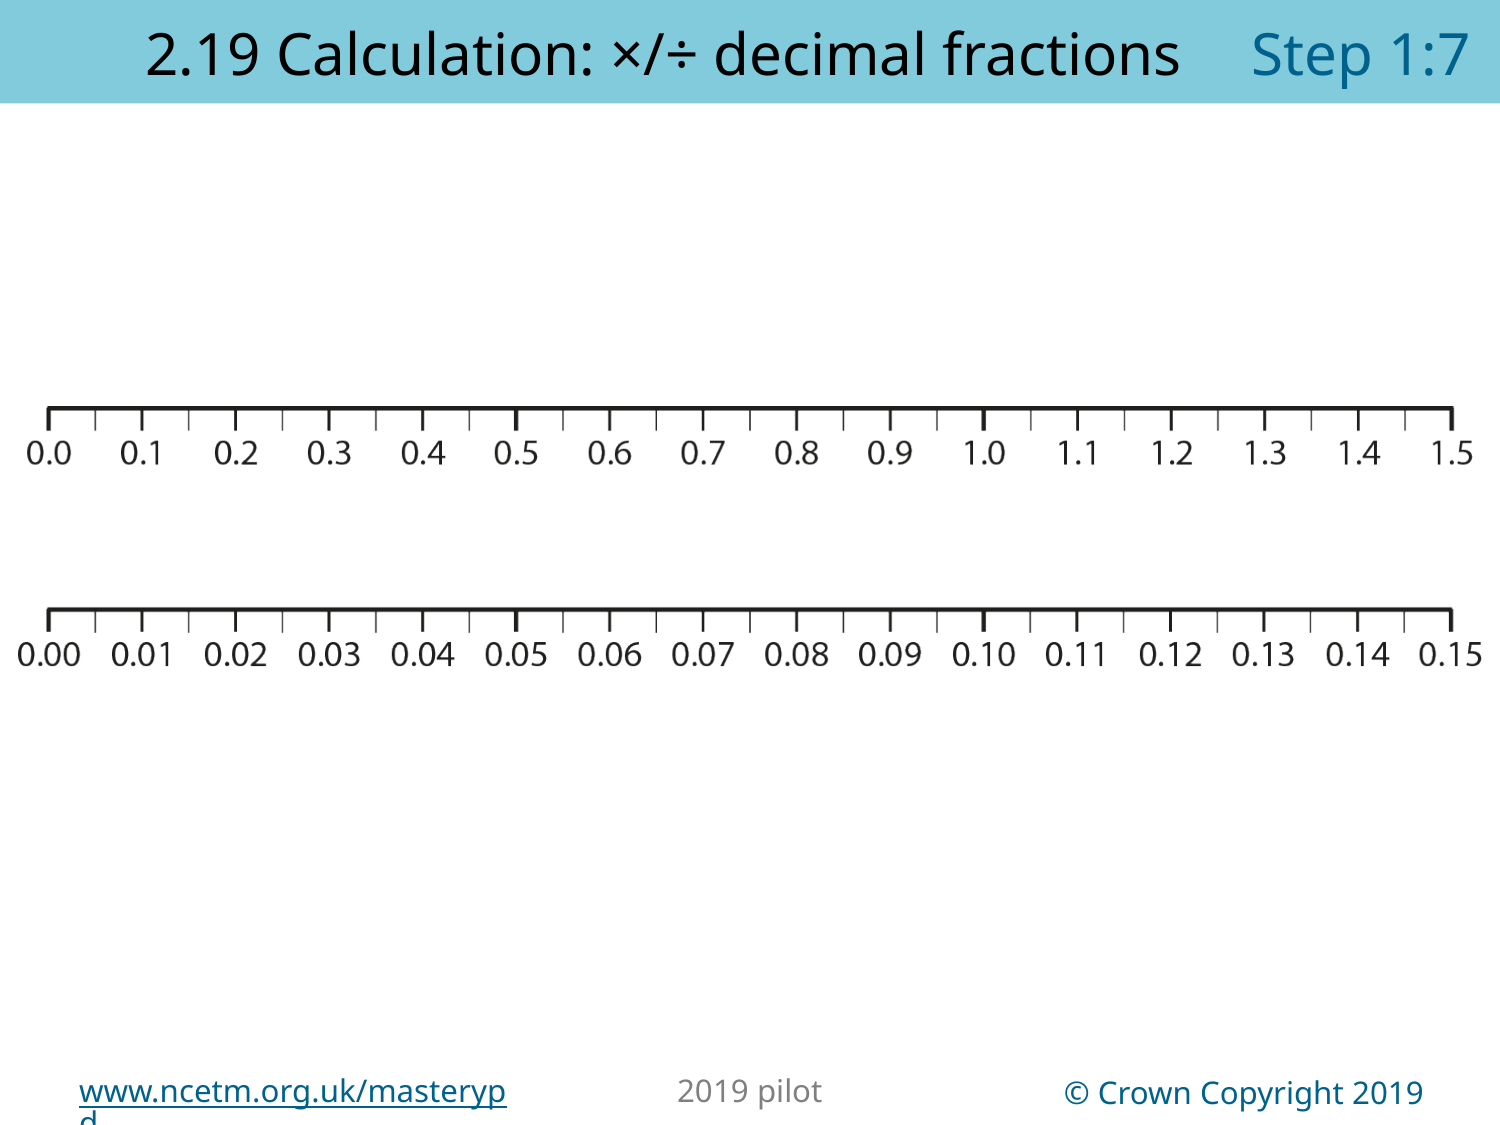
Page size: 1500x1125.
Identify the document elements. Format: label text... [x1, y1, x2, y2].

list 2.19 Calculation: ×/÷ decimal fractions Step 1:7 [0, 0, 1500, 104]
picture [16, 406, 1484, 719]
